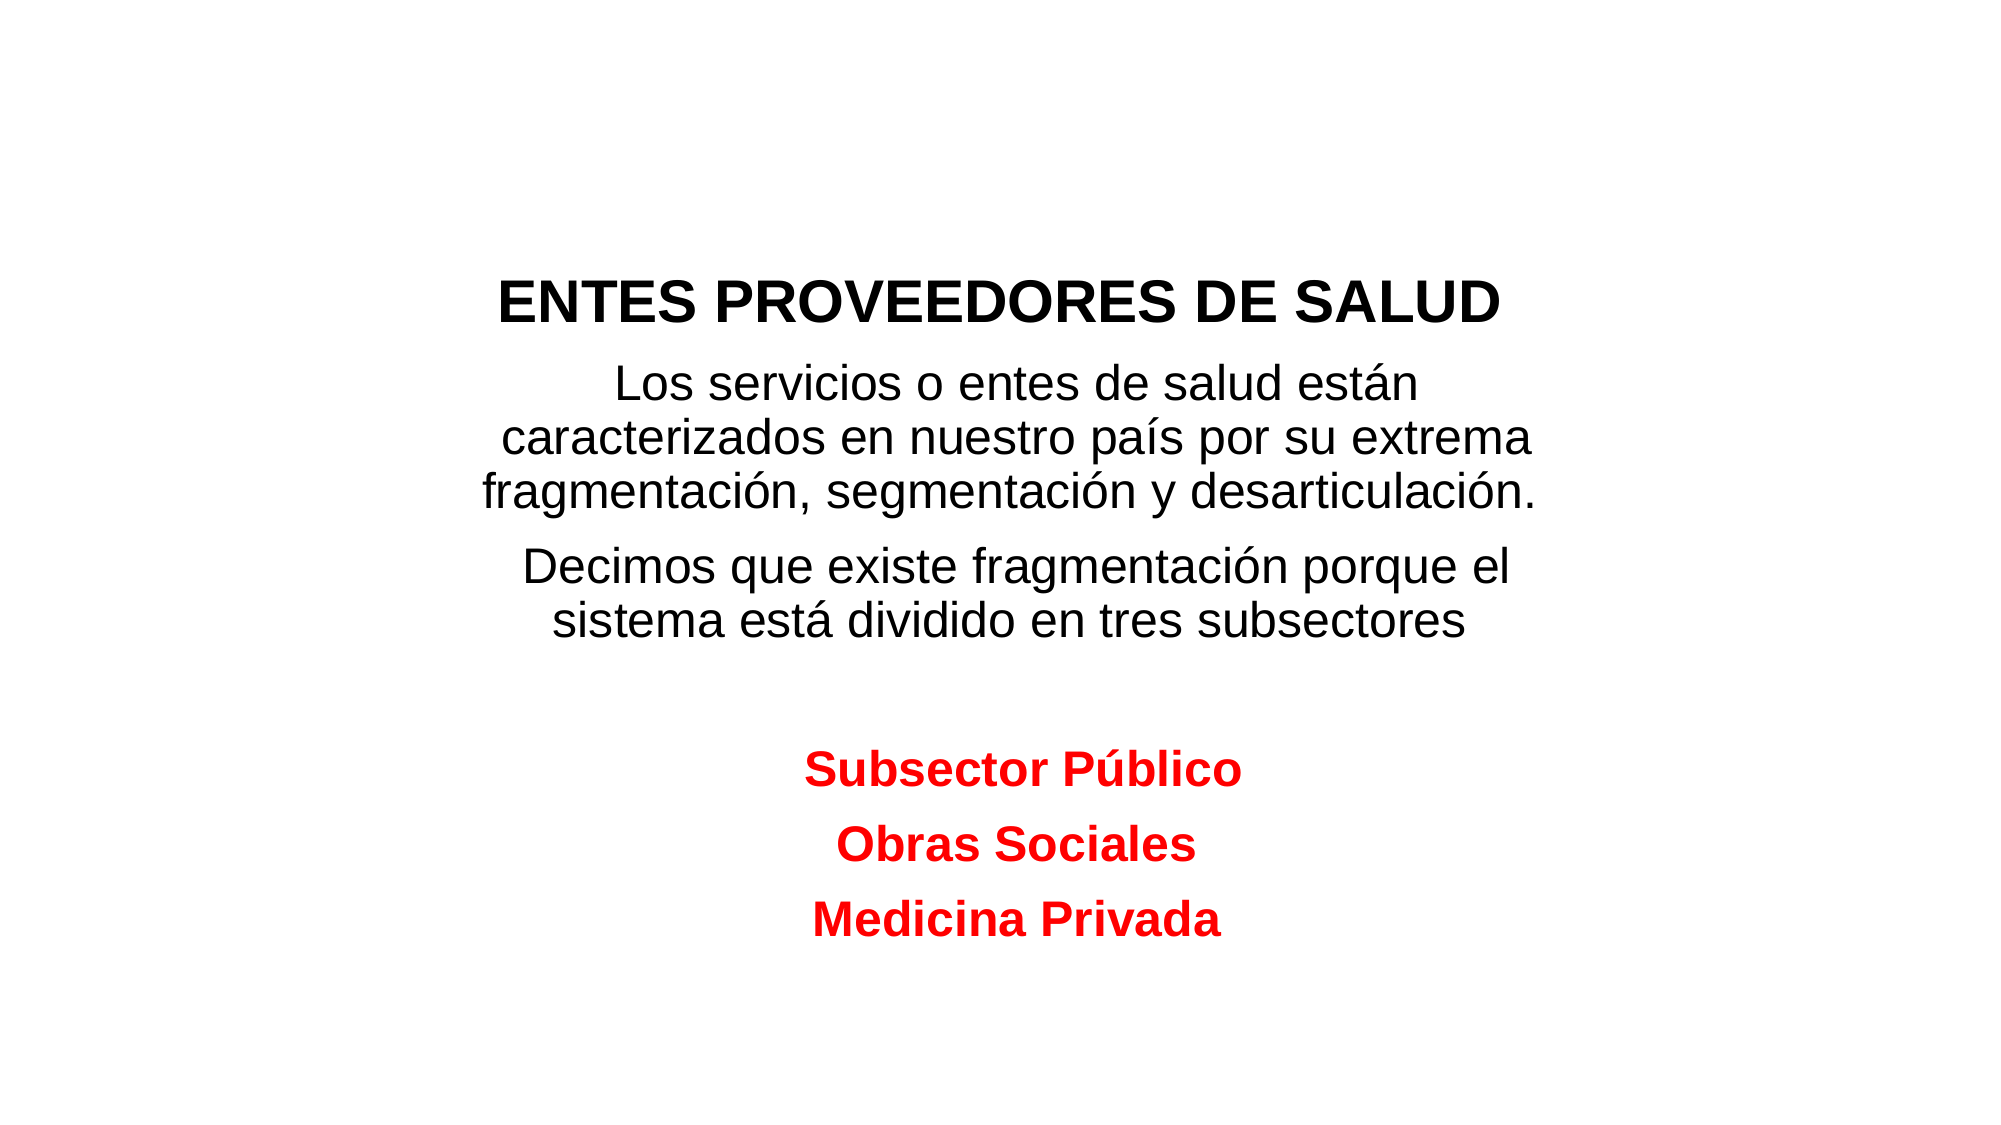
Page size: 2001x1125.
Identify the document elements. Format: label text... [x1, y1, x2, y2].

title ENTES PROVEEDORES DE SALUD [362, 101, 1638, 343]
subtitle Los servicios o entes de salud están caracterizados en nuestro país por su extrema fragmentación, segmentación y desarticulación. Decimos que existe fragmentación porque el sistema está dividido en tres subsectores Subsector Público Obras Sociales Medicina Privada [456, 349, 1578, 1000]
